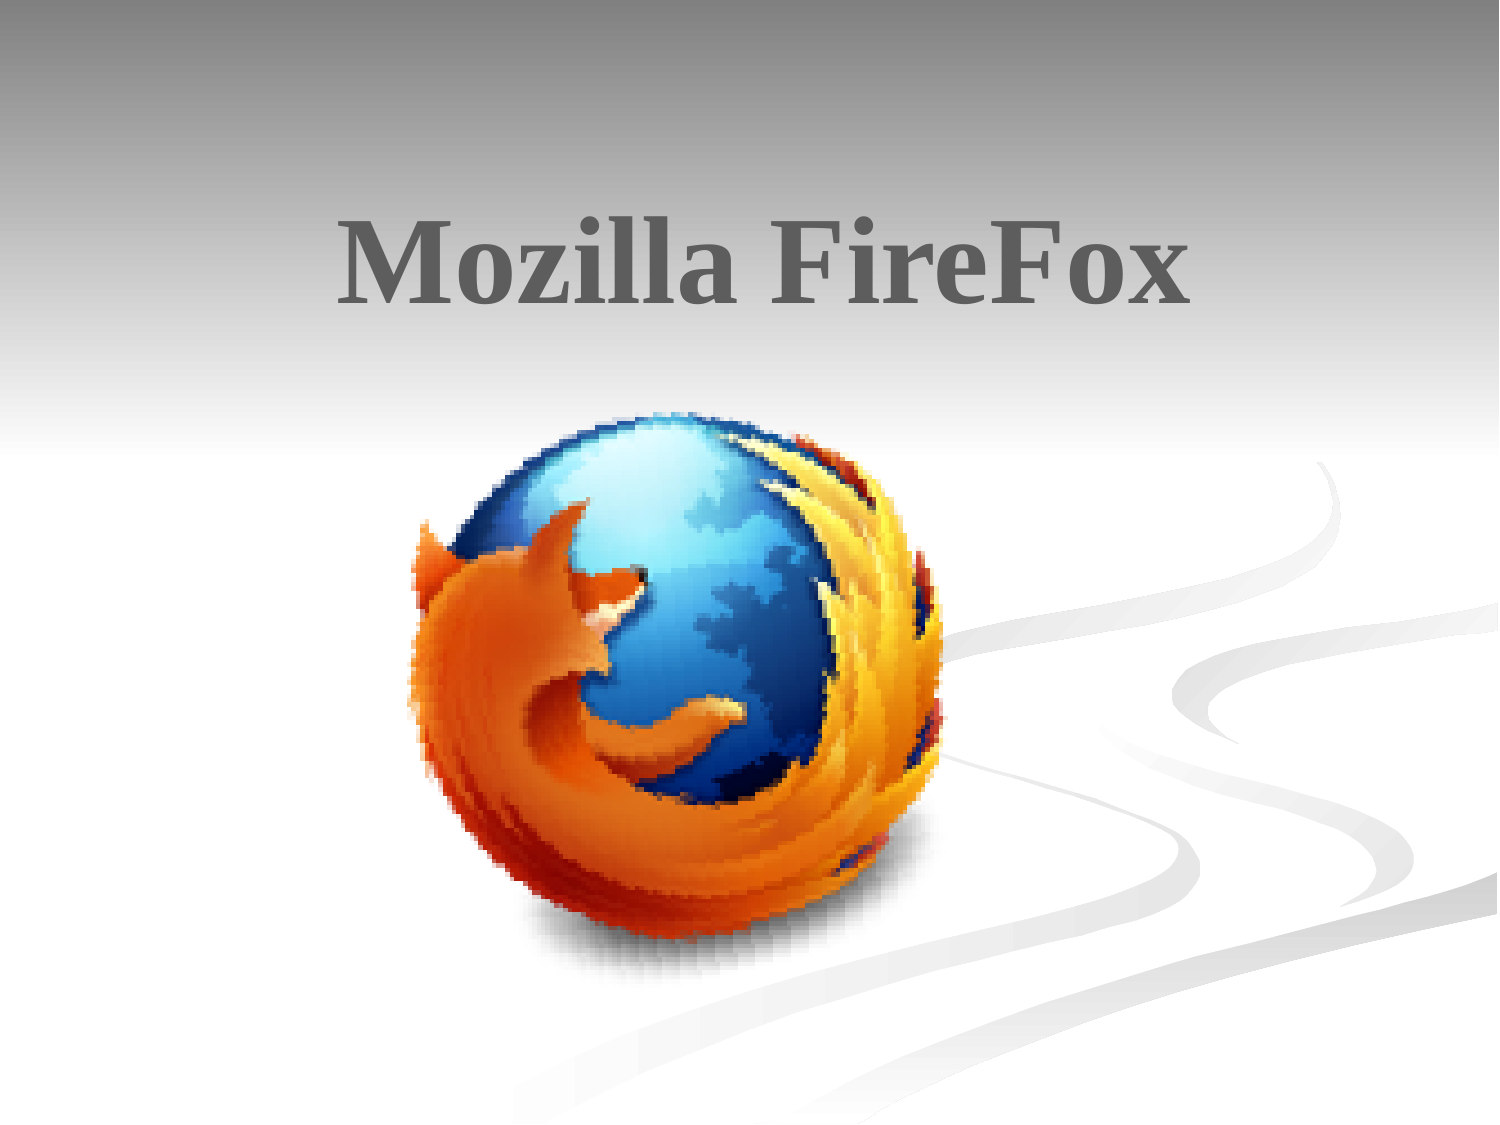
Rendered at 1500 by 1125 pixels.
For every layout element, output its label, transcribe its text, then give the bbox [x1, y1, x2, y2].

picture [336, 350, 1024, 1038]
text_box Mozilla FireFox [321, 171, 1207, 337]
